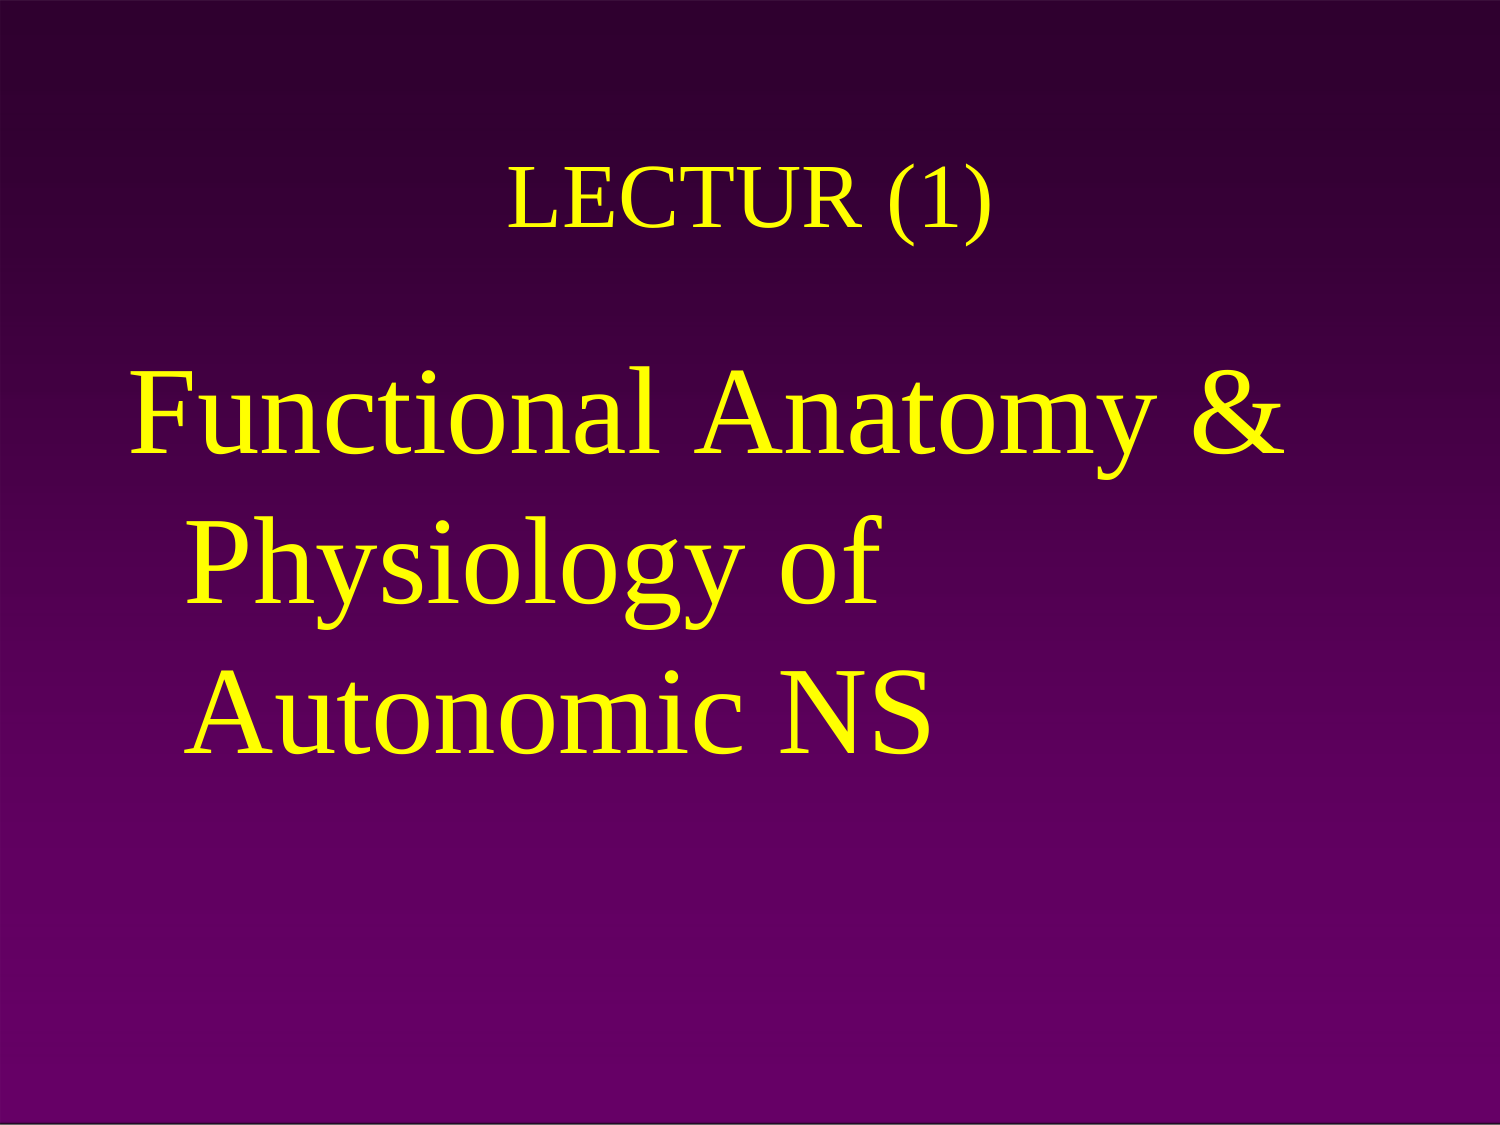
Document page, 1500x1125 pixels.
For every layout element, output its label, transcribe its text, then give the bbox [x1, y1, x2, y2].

title LECTUR (1) [504, 135, 996, 324]
text_box Functional Anatomy & Physiology of Autonomic NS [125, 328, 1290, 779]
picture [0, 0, 1500, 1125]
